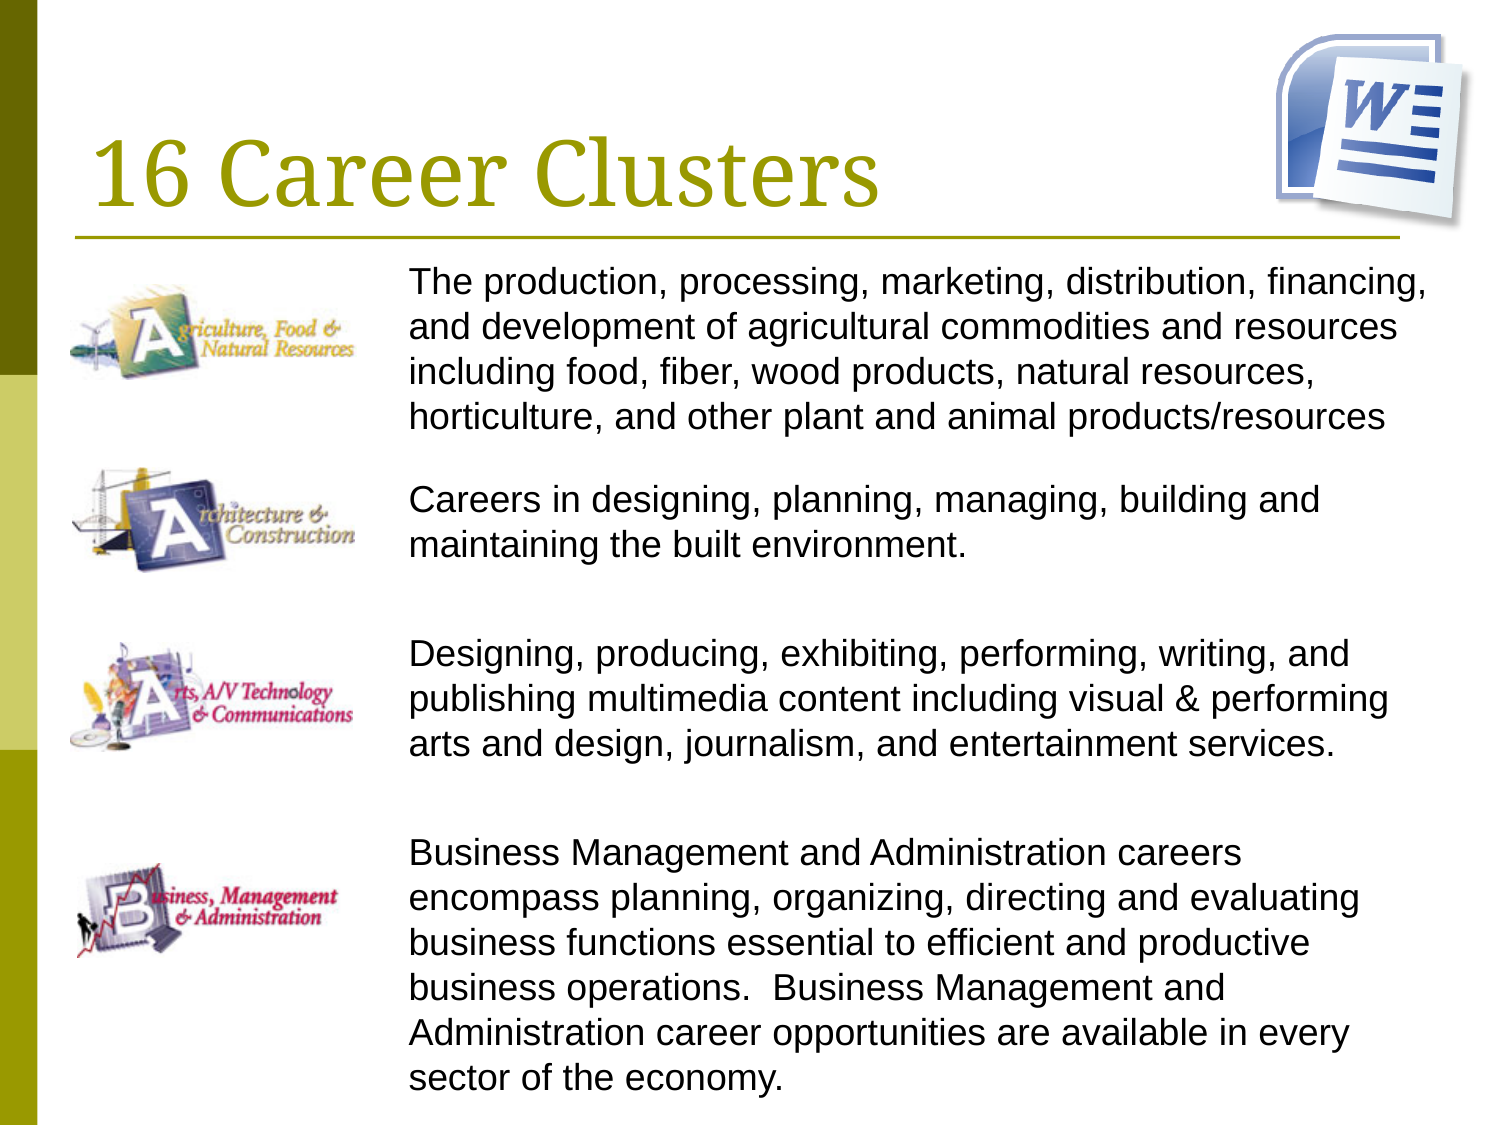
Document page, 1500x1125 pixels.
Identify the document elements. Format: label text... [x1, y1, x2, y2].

picture [70, 284, 357, 380]
text_box Designing, producing, exhibiting, performing, writing, and publishing multimedia content including visual & performing arts and design, journalism, and entertainment services. [393, 621, 1426, 772]
text_box Careers in designing, planning, managing, building and maintaining the built environment. [393, 467, 1426, 573]
picture [76, 863, 359, 958]
picture [70, 642, 353, 753]
text_box The production, processing, marketing, distribution, financing, and development of agricultural commodities and resources including food, fiber, wood products, natural resources, horticulture, and other plant and animal products/resources [393, 249, 1475, 445]
picture [1257, 9, 1482, 233]
picture [72, 467, 355, 573]
title 16 Career Clusters [74, 45, 1252, 233]
text_box Business Management and Administration careers encompass planning, organizing, directing and evaluating business functions essential to efficient and productive business operations. Business Management and Administration career opportunities are available in every sector of the economy. [393, 820, 1426, 1106]
